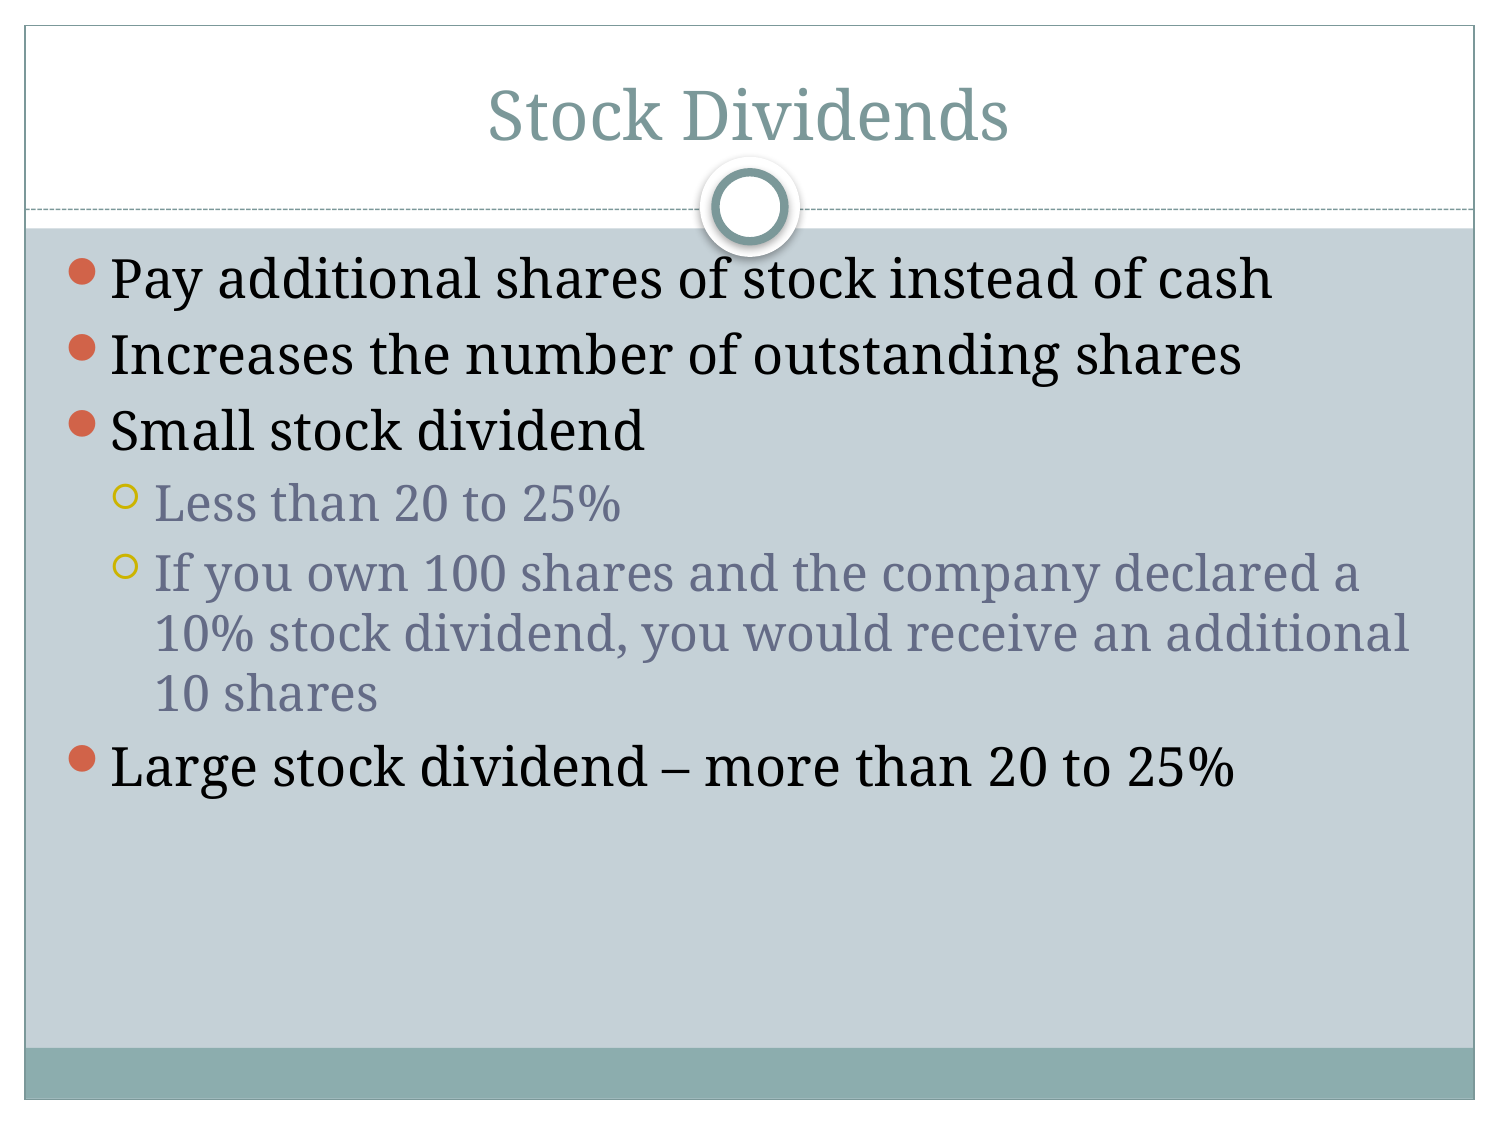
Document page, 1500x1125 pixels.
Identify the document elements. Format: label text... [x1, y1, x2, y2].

title Stock Dividends [49, 37, 1450, 162]
list Pay additional shares of stock instead of cash Increases the number of outstanding shares Small stock dividend Less than 20 to 25% If you own 100 shares and the company declared a 10% stock dividend, you would receive an additional 10 shares Large stock dividend – more than 20 to 25% [50, 237, 1454, 981]
